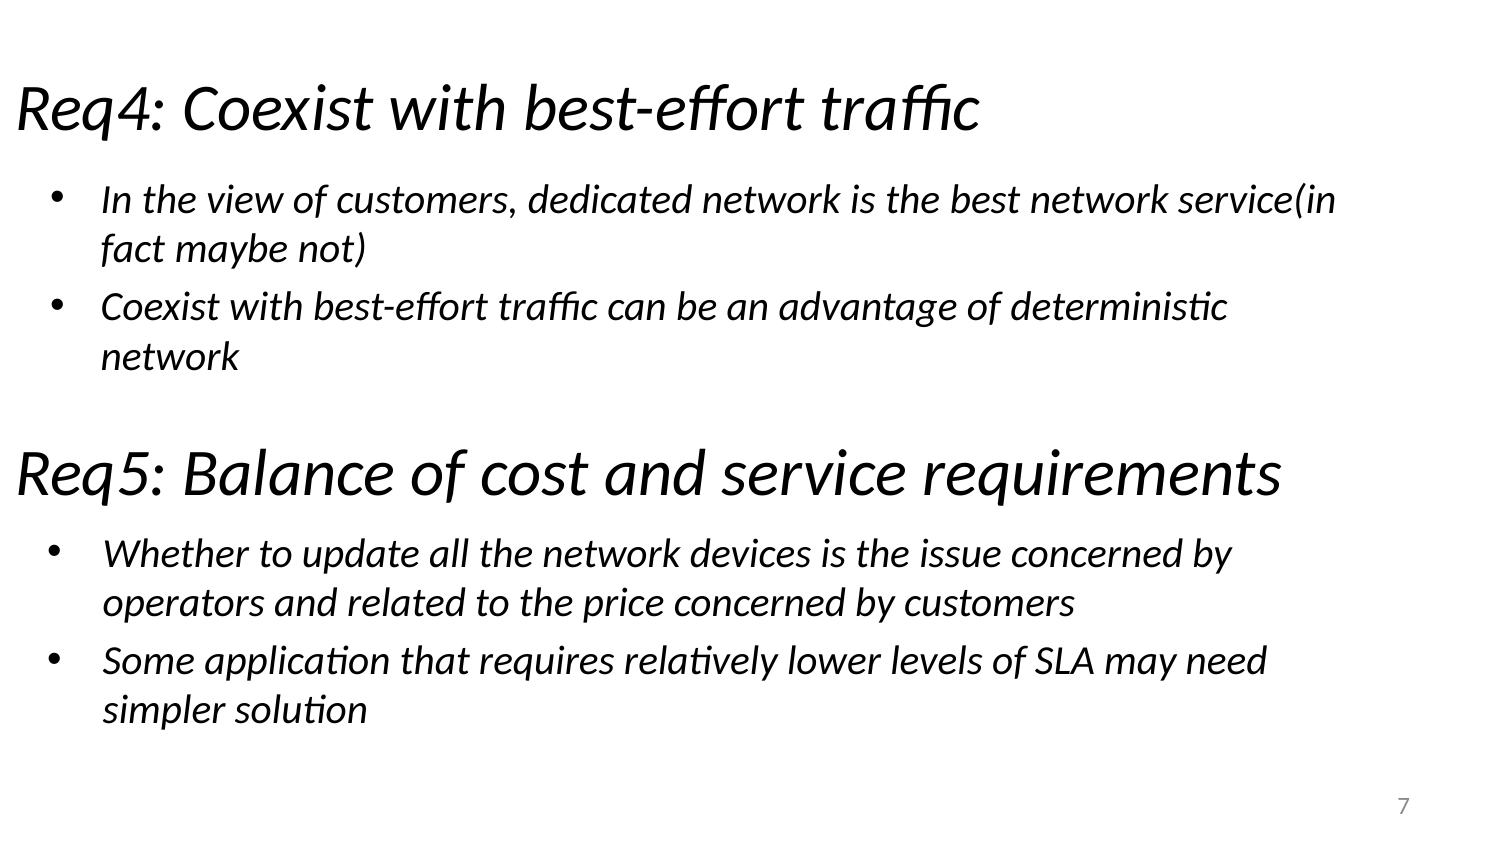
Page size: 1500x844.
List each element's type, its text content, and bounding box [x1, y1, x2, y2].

slide_number 7 [1074, 782, 1425, 827]
list In the view of customers, dedicated network is the best network service(in fact maybe not) Coexist with best-effort traffic can be an advantage of deterministic network [35, 164, 1386, 387]
title Req4: Coexist with best-effort traffic [0, 33, 1500, 175]
text_box [46, 527, 1397, 750]
text_box Whether to update all the network devices is the issue concerned by operators and related to the price concerned by customers Some application that requires relatively lower levels of SLA may need simpler solution [32, 518, 1382, 741]
text_box Req5: Balance of cost and service requirements [0, 398, 1430, 539]
